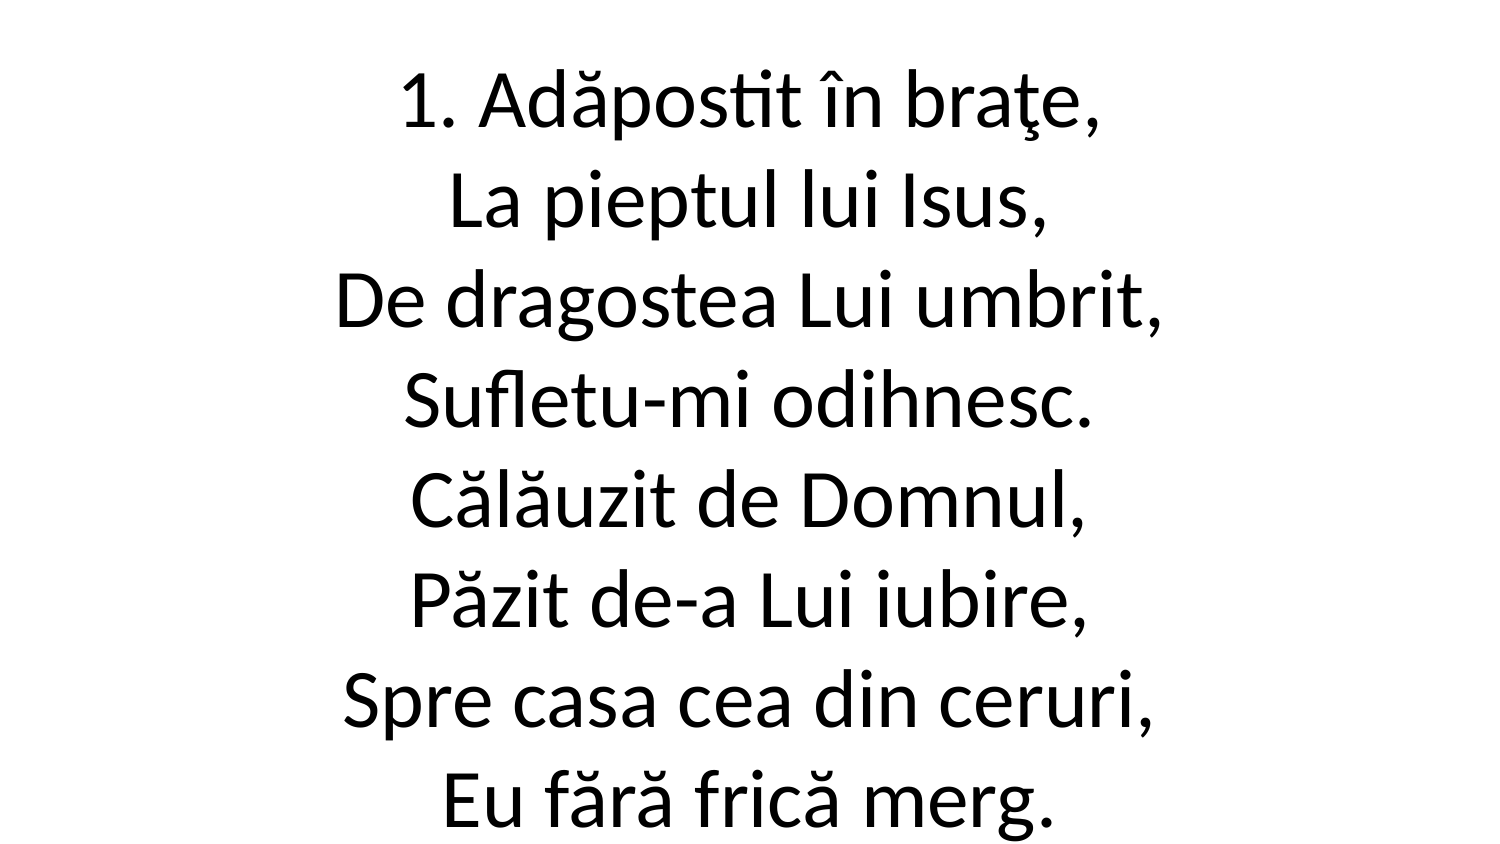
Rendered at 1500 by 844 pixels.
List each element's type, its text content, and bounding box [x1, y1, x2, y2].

text_box 1. Adăpostit în braţe, La pieptul lui Isus, De dragostea Lui umbrit, Sufletu-mi odihnesc. Călăuzit de Domnul, Păzit de-a Lui iubire, Spre casa cea din ceruri, Eu fără frică merg. [319, 0, 1181, 844]
